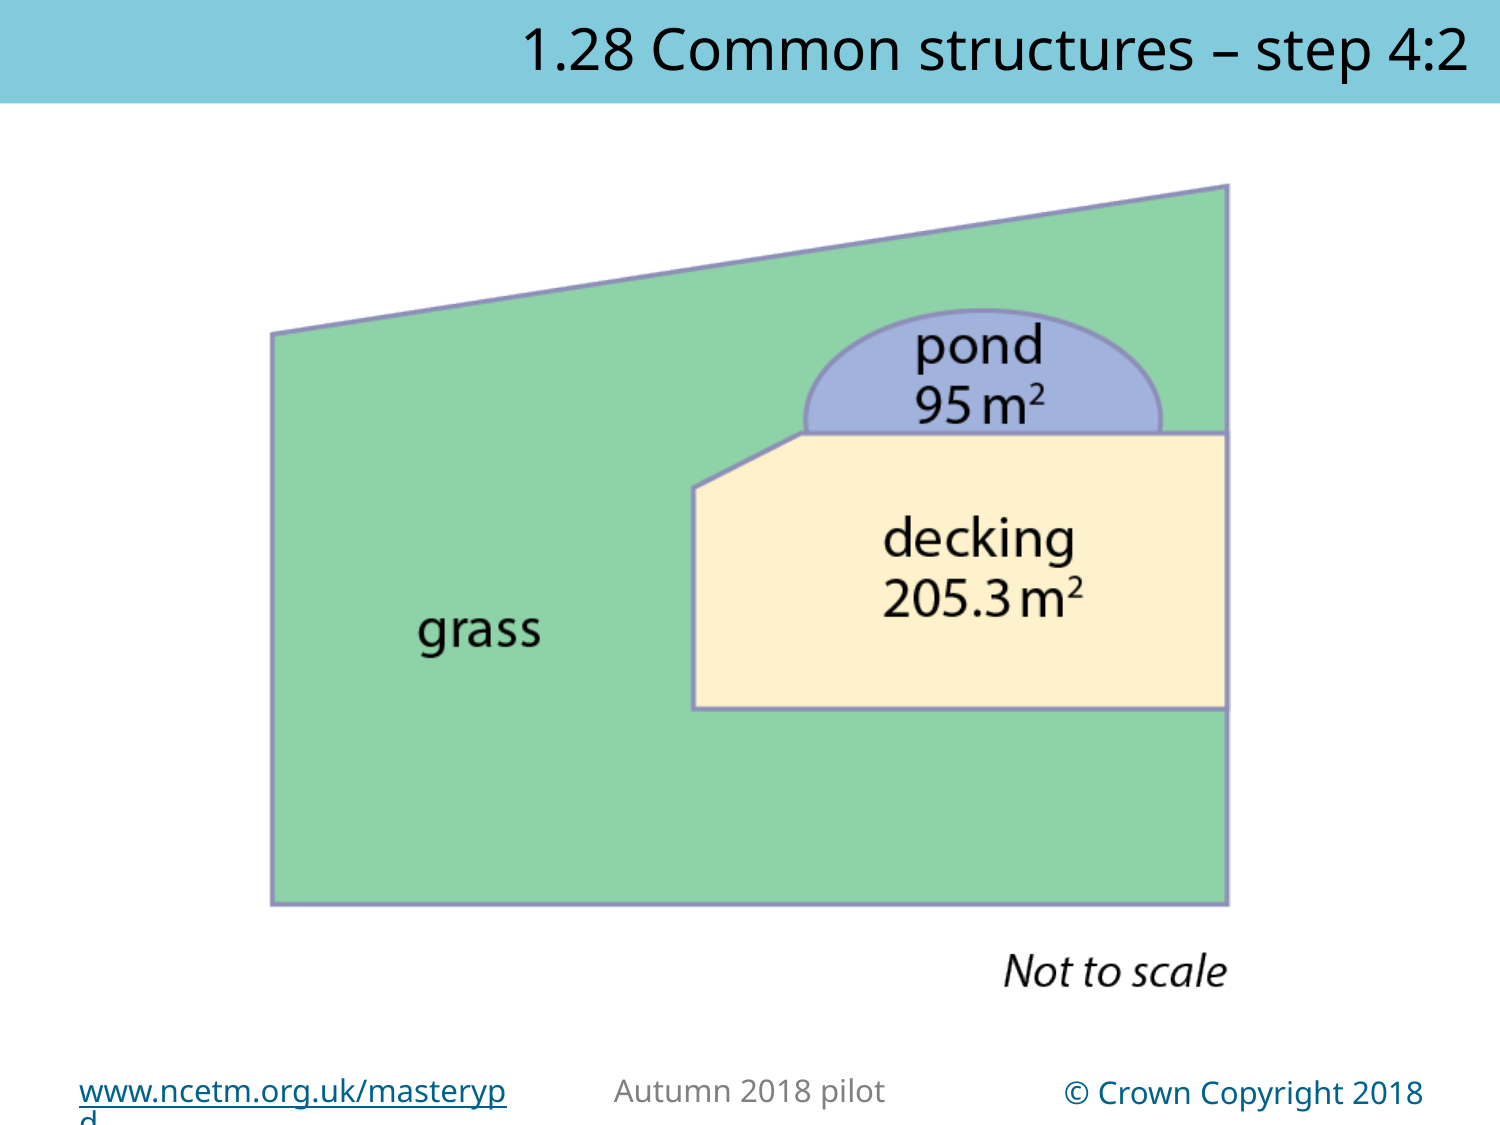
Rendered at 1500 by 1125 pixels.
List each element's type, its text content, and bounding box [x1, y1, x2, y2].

list 1.28 Common structures – step 4:2 [0, 0, 1500, 104]
picture [269, 182, 1231, 1000]
